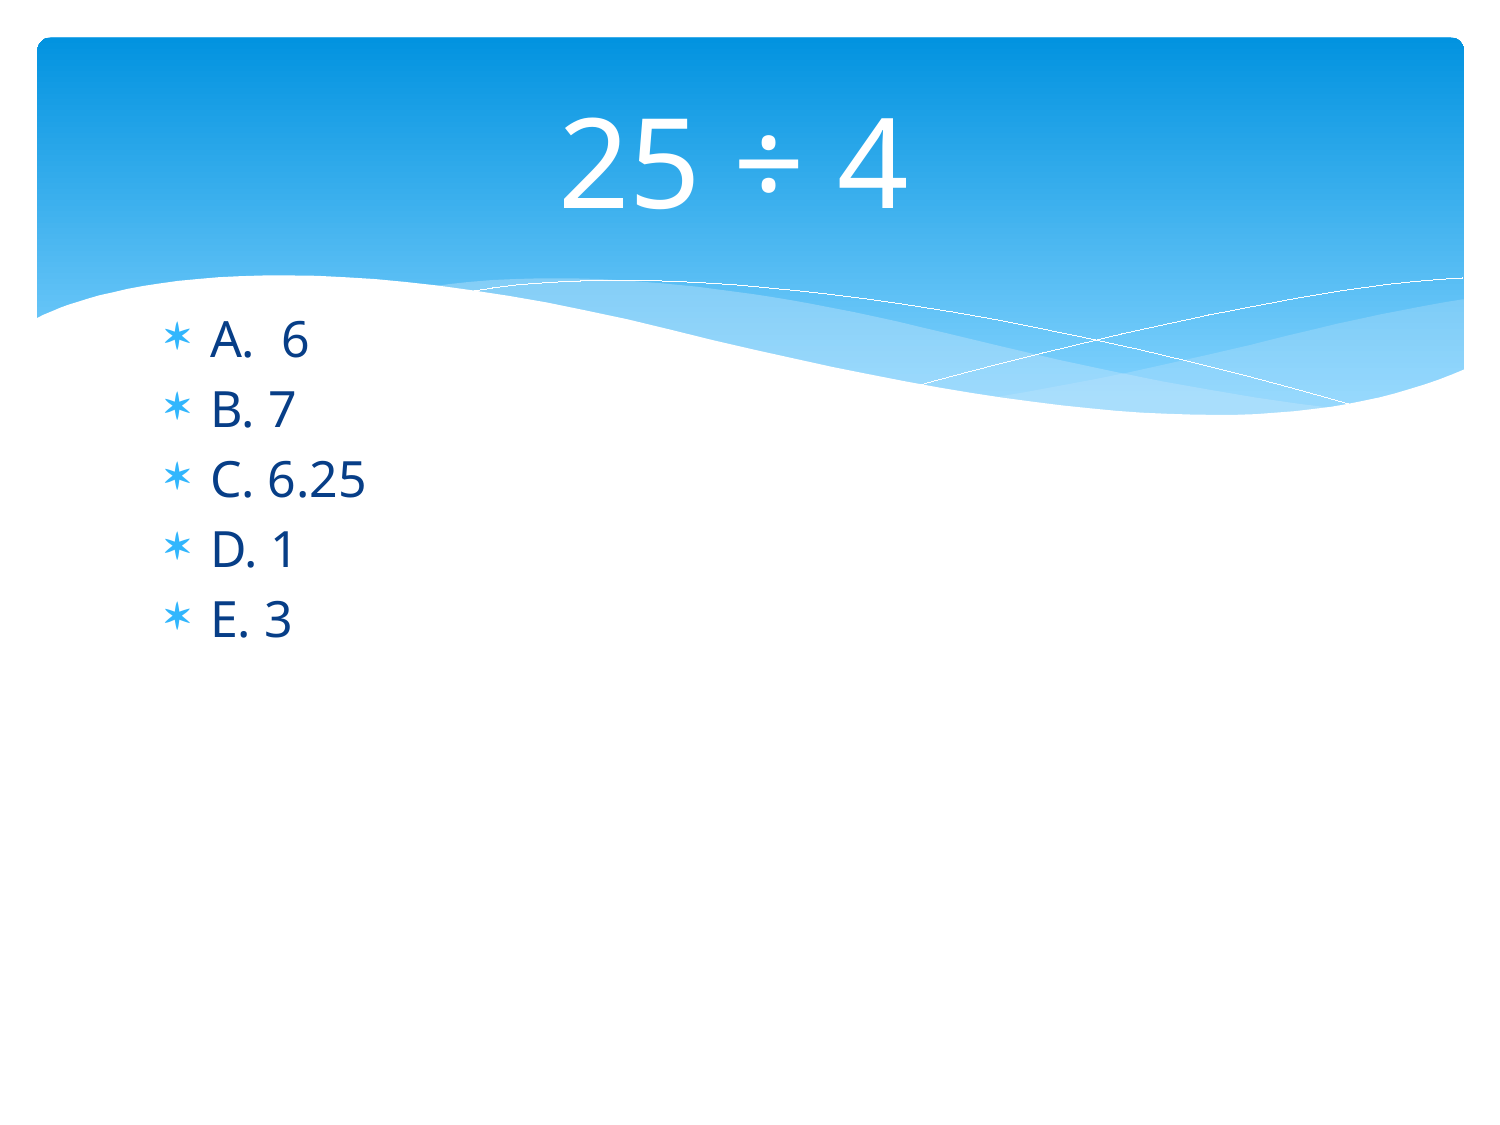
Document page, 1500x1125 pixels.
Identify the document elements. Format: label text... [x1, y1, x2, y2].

title 25 ÷ 4 [75, 56, 1425, 260]
list A. 6 B. 7 C. 6.25 D. 1 E. 3 [150, 299, 1366, 866]
